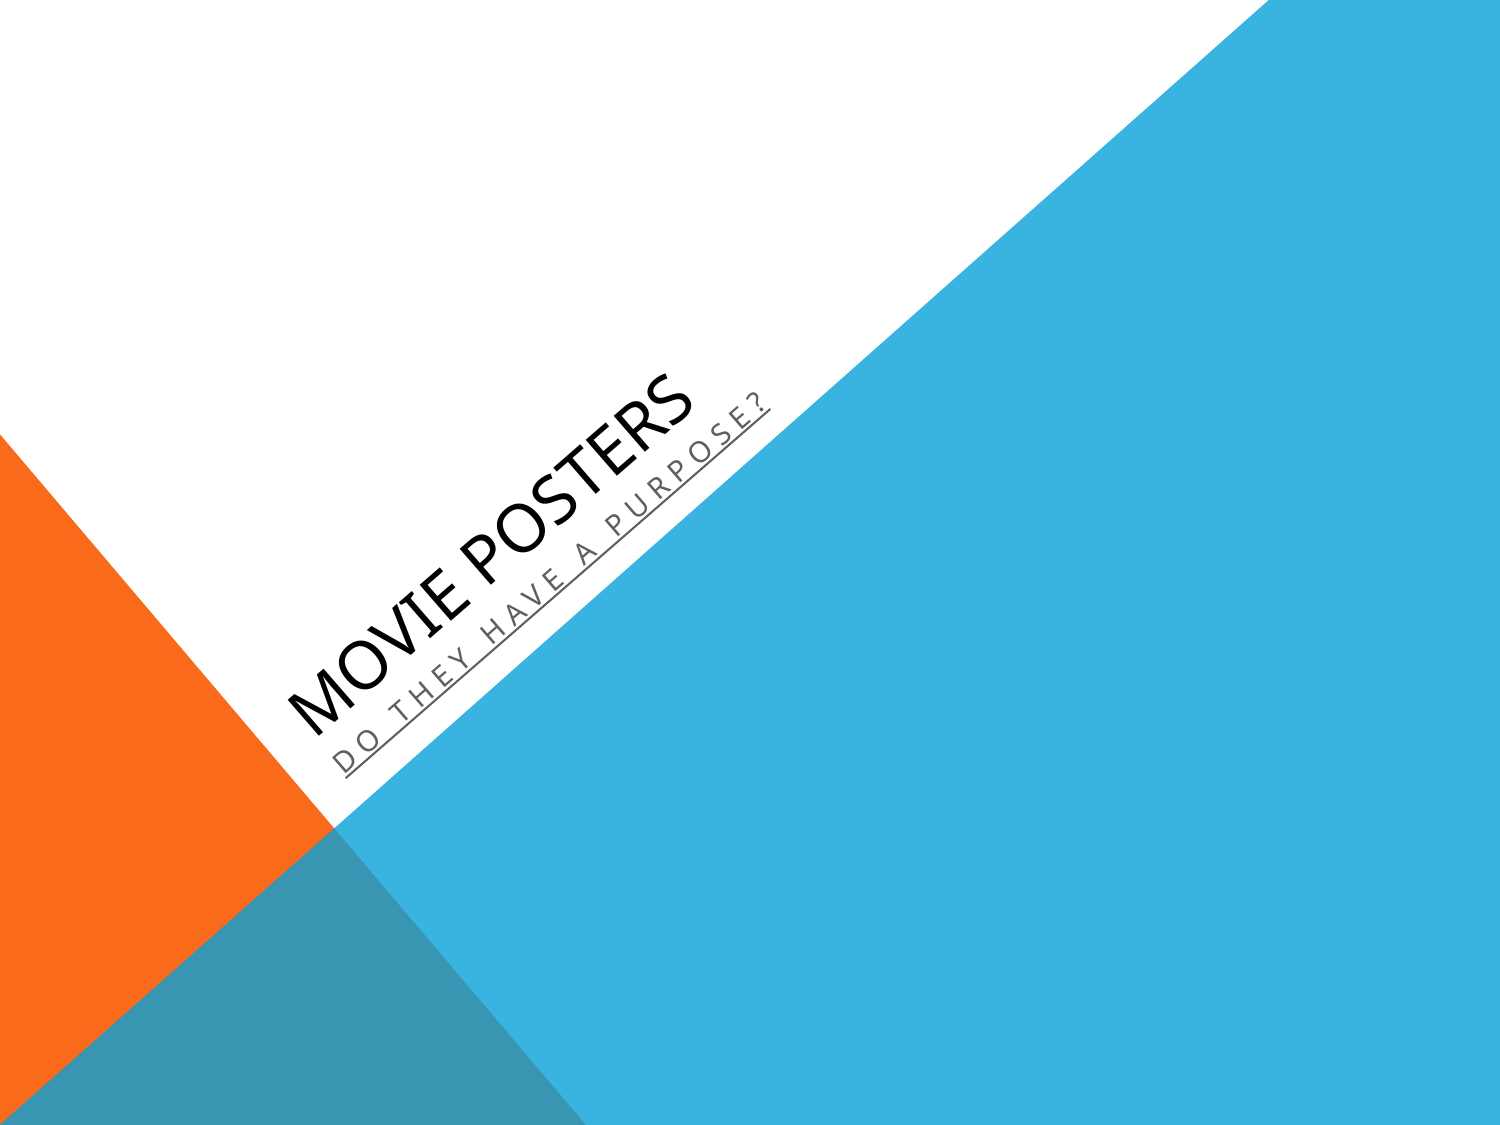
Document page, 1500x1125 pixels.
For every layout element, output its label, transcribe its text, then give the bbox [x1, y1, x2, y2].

title Movie Posters [182, 4, 1012, 761]
subtitle Do they have a Purpose? [312, 61, 1154, 804]
